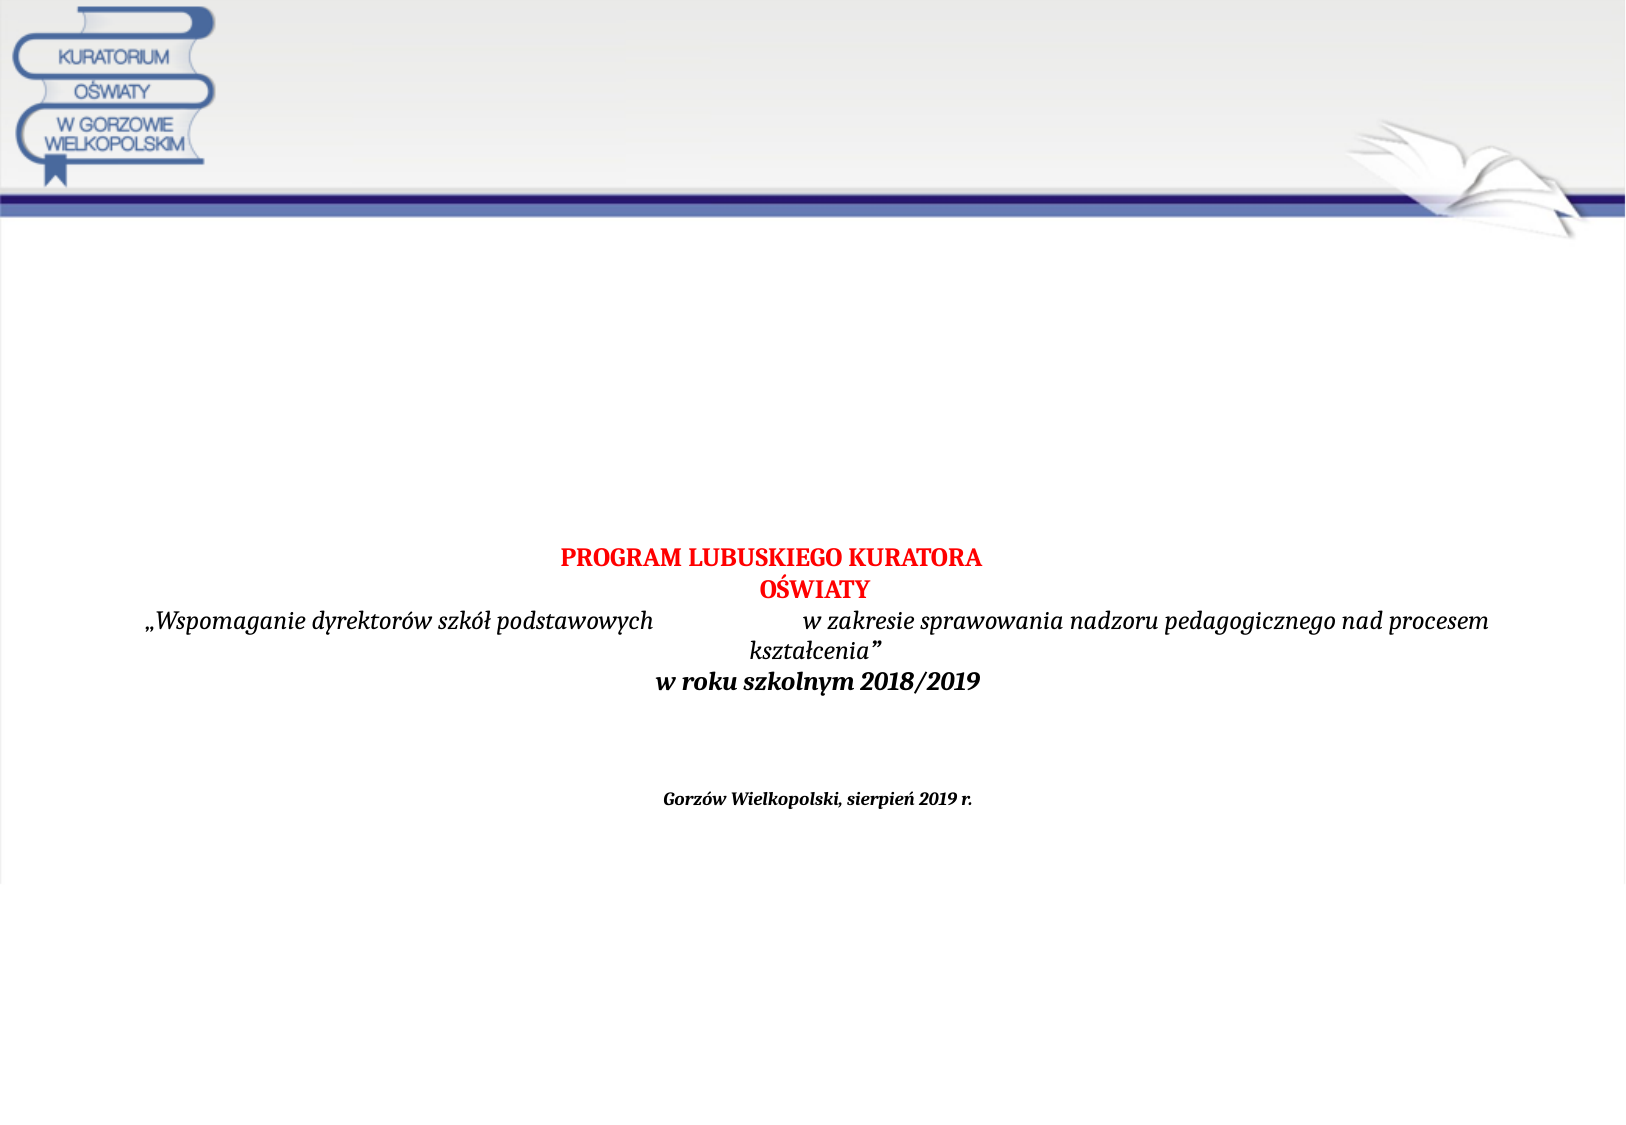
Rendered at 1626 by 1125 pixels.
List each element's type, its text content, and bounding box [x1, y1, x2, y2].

picture [0, 0, 1626, 1125]
title PROGRAM LUBUSKIEGO KURATORA OŚWIATY „Wspomaganie dyrektorów szkół podstawowych w zakresie sprawowania nadzoru pedagogicznego nad procesem kształcenia” w roku szkolnym 2018/2019 Gorzów Wielkopolski, sierpień 2019 r. [127, 231, 1509, 1094]
